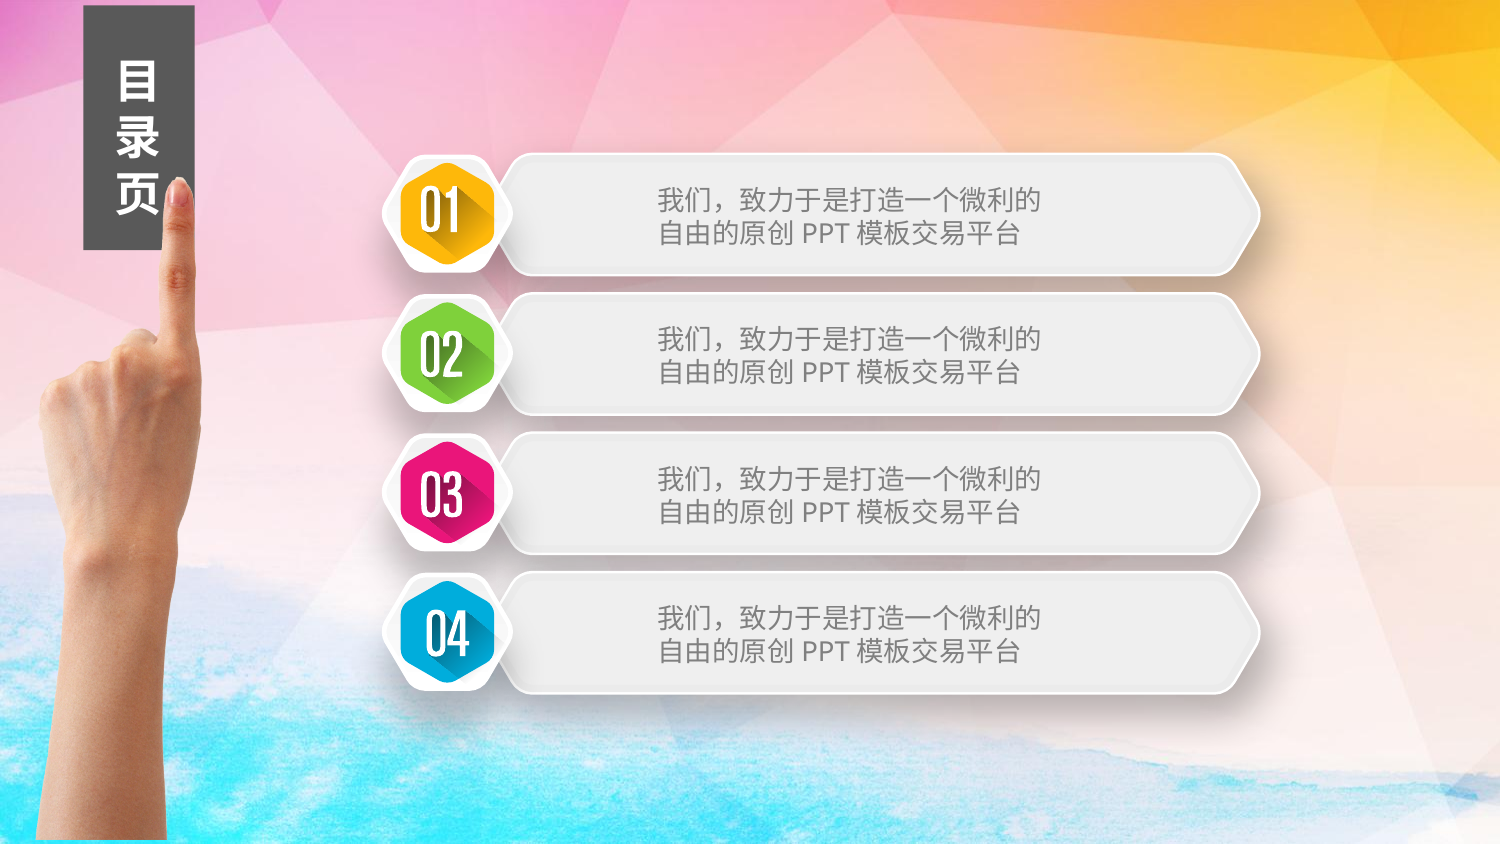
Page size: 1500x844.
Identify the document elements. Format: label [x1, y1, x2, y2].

text_box [383, 574, 1256, 689]
text_box [383, 296, 1256, 411]
text_box [383, 156, 1256, 271]
picture [0, 0, 1500, 844]
text_box [383, 435, 1256, 550]
text_box [83, 5, 198, 159]
